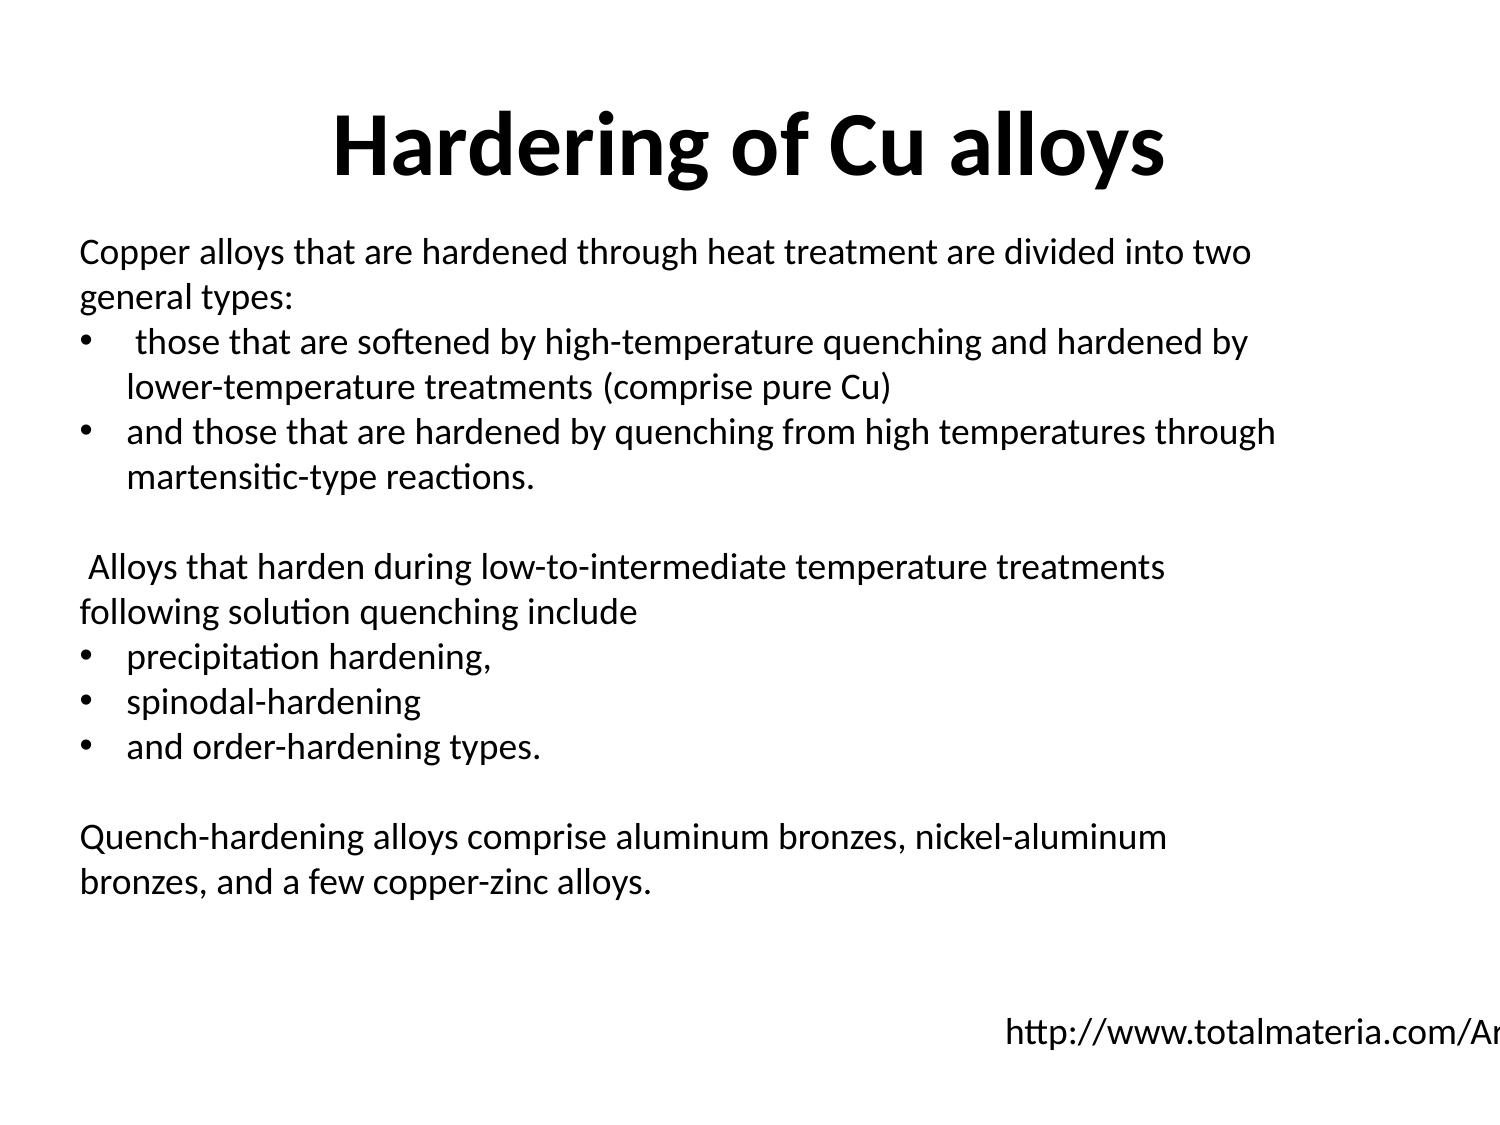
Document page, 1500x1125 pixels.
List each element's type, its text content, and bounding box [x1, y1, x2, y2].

text_box http://www.totalmateria.com/Article71.htm [990, 999, 1500, 1060]
text_box Copper alloys that are hardened through heat treatment are divided into two general types: those that are softened by high-temperature quenching and hardened by lower-temperature treatments (comprise pure Cu) and those that are hardened by quenching from high temperatures through martensitic-type reactions. Alloys that harden during low-to-intermediate temperature treatments following solution quenching include precipitation hardening, spinodal-hardening and order-hardening types. Quench-hardening alloys comprise aluminum bronzes, nickel-aluminum bronzes, and a few copper-zinc alloys. [64, 219, 1306, 955]
title Hardering of Cu alloys [75, 45, 1425, 233]
